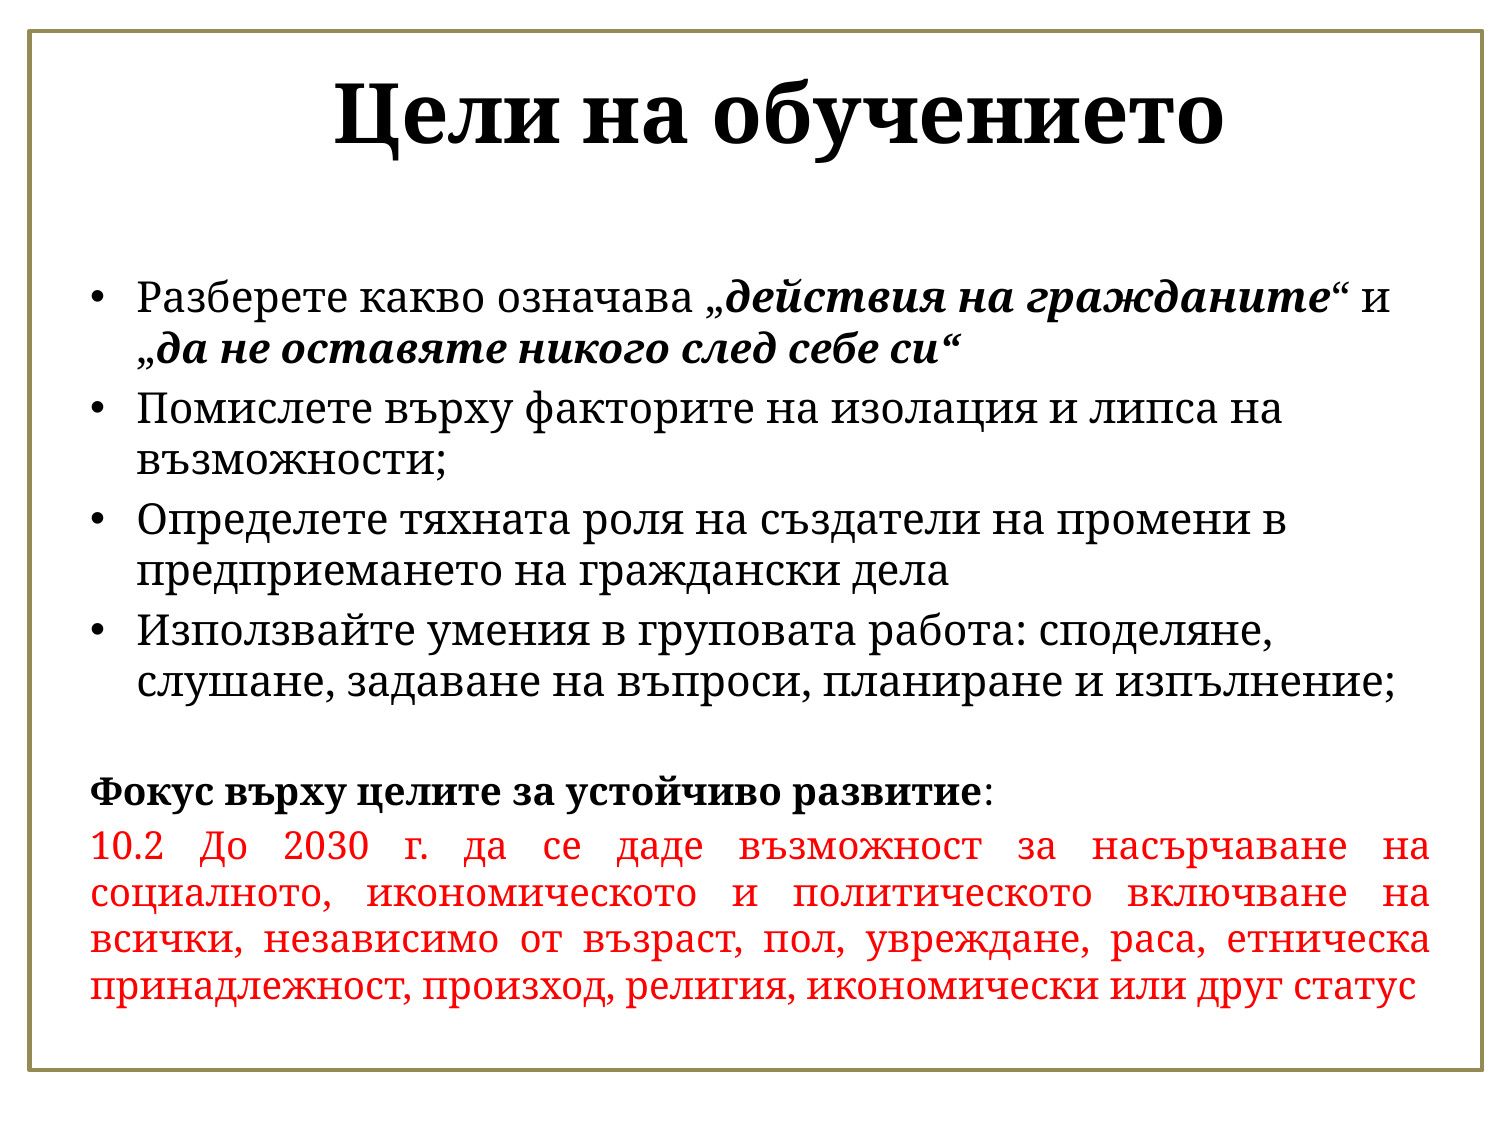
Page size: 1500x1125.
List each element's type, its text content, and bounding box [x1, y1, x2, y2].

list Разберете какво означава „действия на гражданите“ и „да не оставяте никого след себе си“ Помислете върху факторите на изолация и липса на възможности; Определете тяхната роля на създатели на промени в предприемането на граждански дела Използвайте умения в груповата работа: споделяне, слушане, задаване на въпроси, планиране и изпълнение; Фокус върху целите за устойчиво развитие: 10.2 До 2030 г. да се даде възможност за насърчаване на социалното, икономическото и политическото включване на всички, независимо от възраст, пол, увреждане, раса, етническа принадлежност, произход, религия, икономически или друг статус [75, 262, 1447, 1047]
title Цели на обучението [105, 35, 1456, 186]
text_box [27, 29, 1484, 1072]
